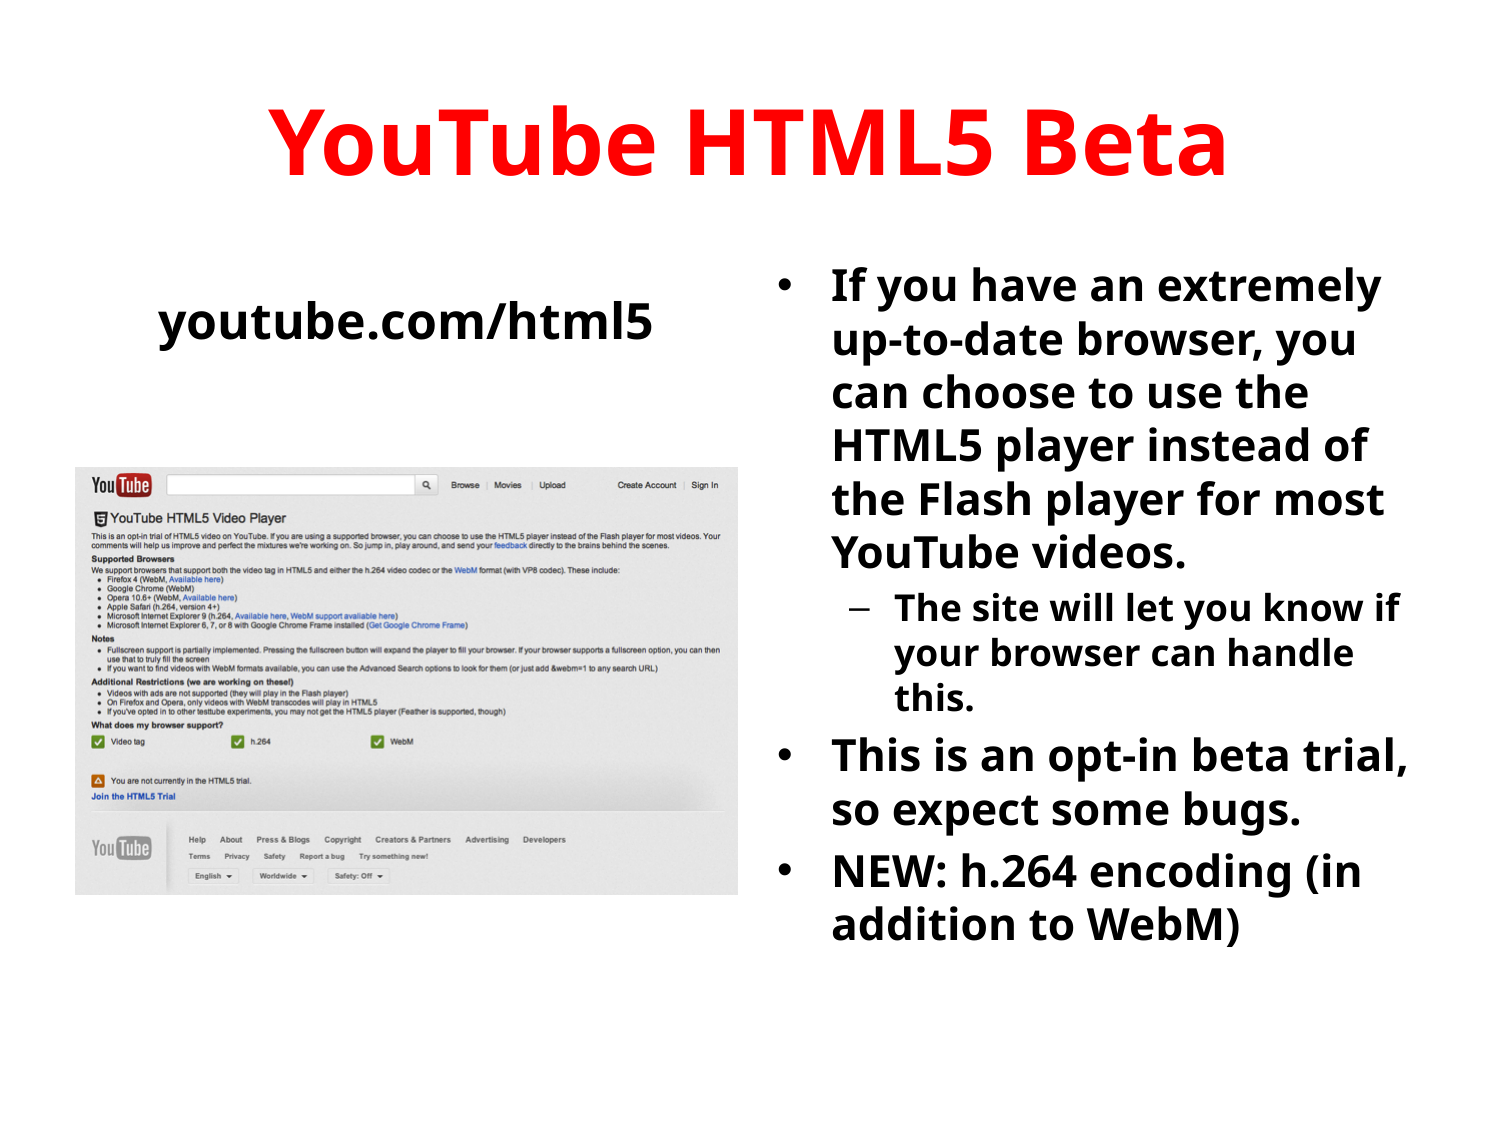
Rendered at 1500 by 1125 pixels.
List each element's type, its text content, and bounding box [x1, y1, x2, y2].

list youtube.com/html5 [75, 251, 738, 356]
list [74, 356, 738, 1006]
title YouTube HTML5 Beta [75, 45, 1425, 233]
list If you have an extremely up-to-date browser, you can choose to use the HTML5 player instead of the Flash player for most YouTube videos. The site will let you know if your browser can handle this. This is an opt-in beta trial, so expect some bugs. NEW: h.264 encoding (in addition to WebM) [761, 249, 1425, 1005]
